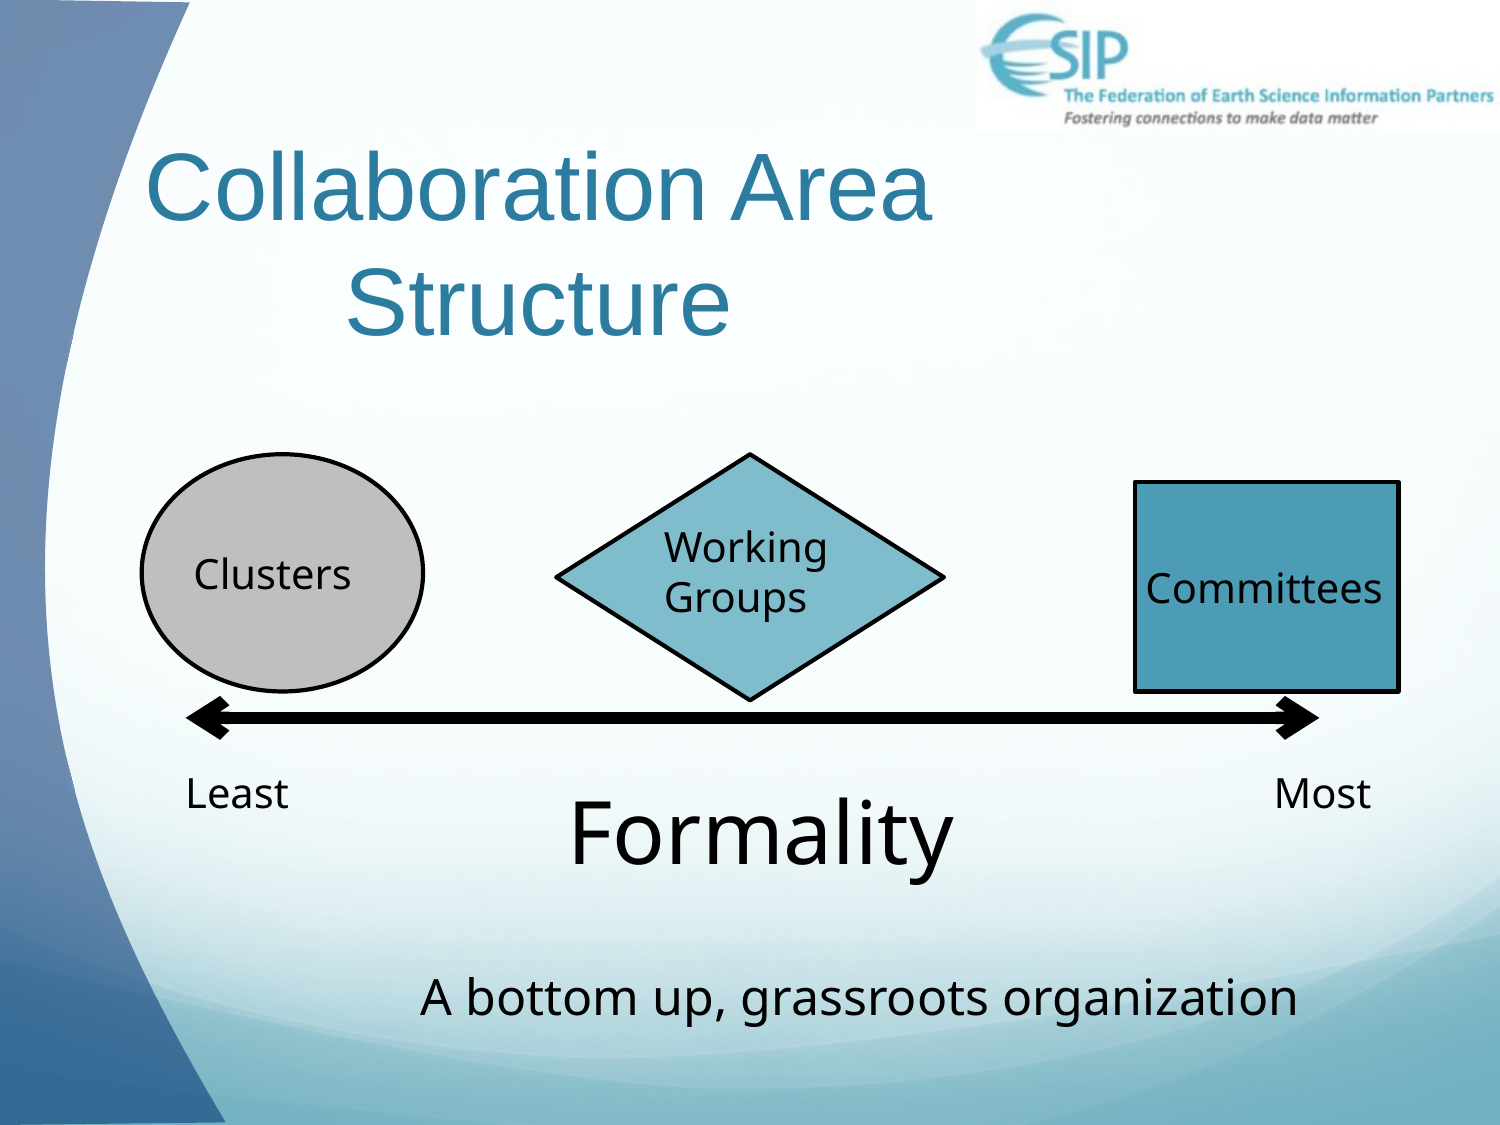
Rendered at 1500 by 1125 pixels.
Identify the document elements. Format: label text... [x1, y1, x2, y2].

text_box Collaboration Area Structure [68, 81, 1027, 363]
text_box Least [174, 761, 300, 823]
text_box Clusters [141, 454, 424, 692]
text_box Formality [556, 771, 965, 888]
picture [975, 0, 1500, 133]
text_box A bottom up, grassroots organization [405, 958, 1315, 1033]
text_box Committees [1134, 482, 1399, 692]
text_box [0, 0, 226, 1125]
text_box Most [1263, 761, 1383, 823]
text_box Working Groups [556, 454, 944, 701]
